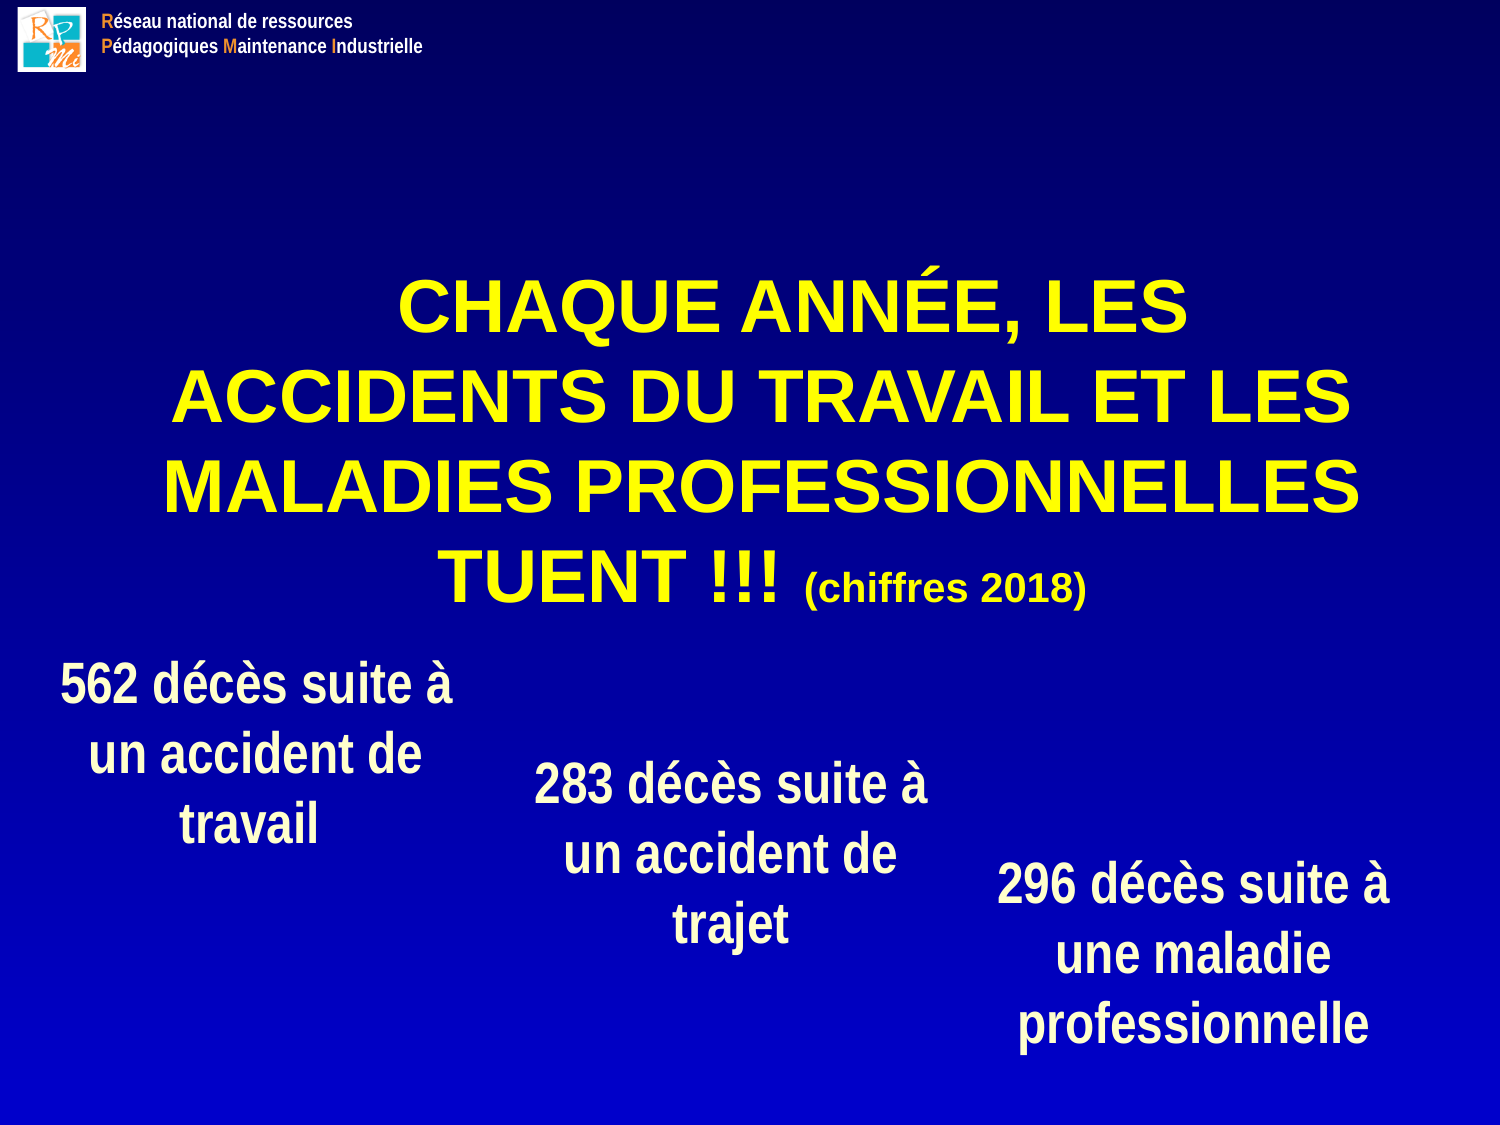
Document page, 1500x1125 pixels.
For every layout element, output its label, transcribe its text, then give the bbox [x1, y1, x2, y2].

text_box 283 décès suite à un accident de trajet [499, 737, 963, 963]
text_box 562 décès suite à un accident de travail [24, 637, 488, 863]
text_box 296 décès suite à une maladie professionnelle [962, 837, 1425, 1063]
picture [17, 7, 86, 72]
title CHAQUE ANNÉE, LES ACCIDENTS DU TRAVAIL ET LES MALADIES PROFESSIONNELLES TUENT !!! (chiffres 2018) [125, 87, 1400, 788]
